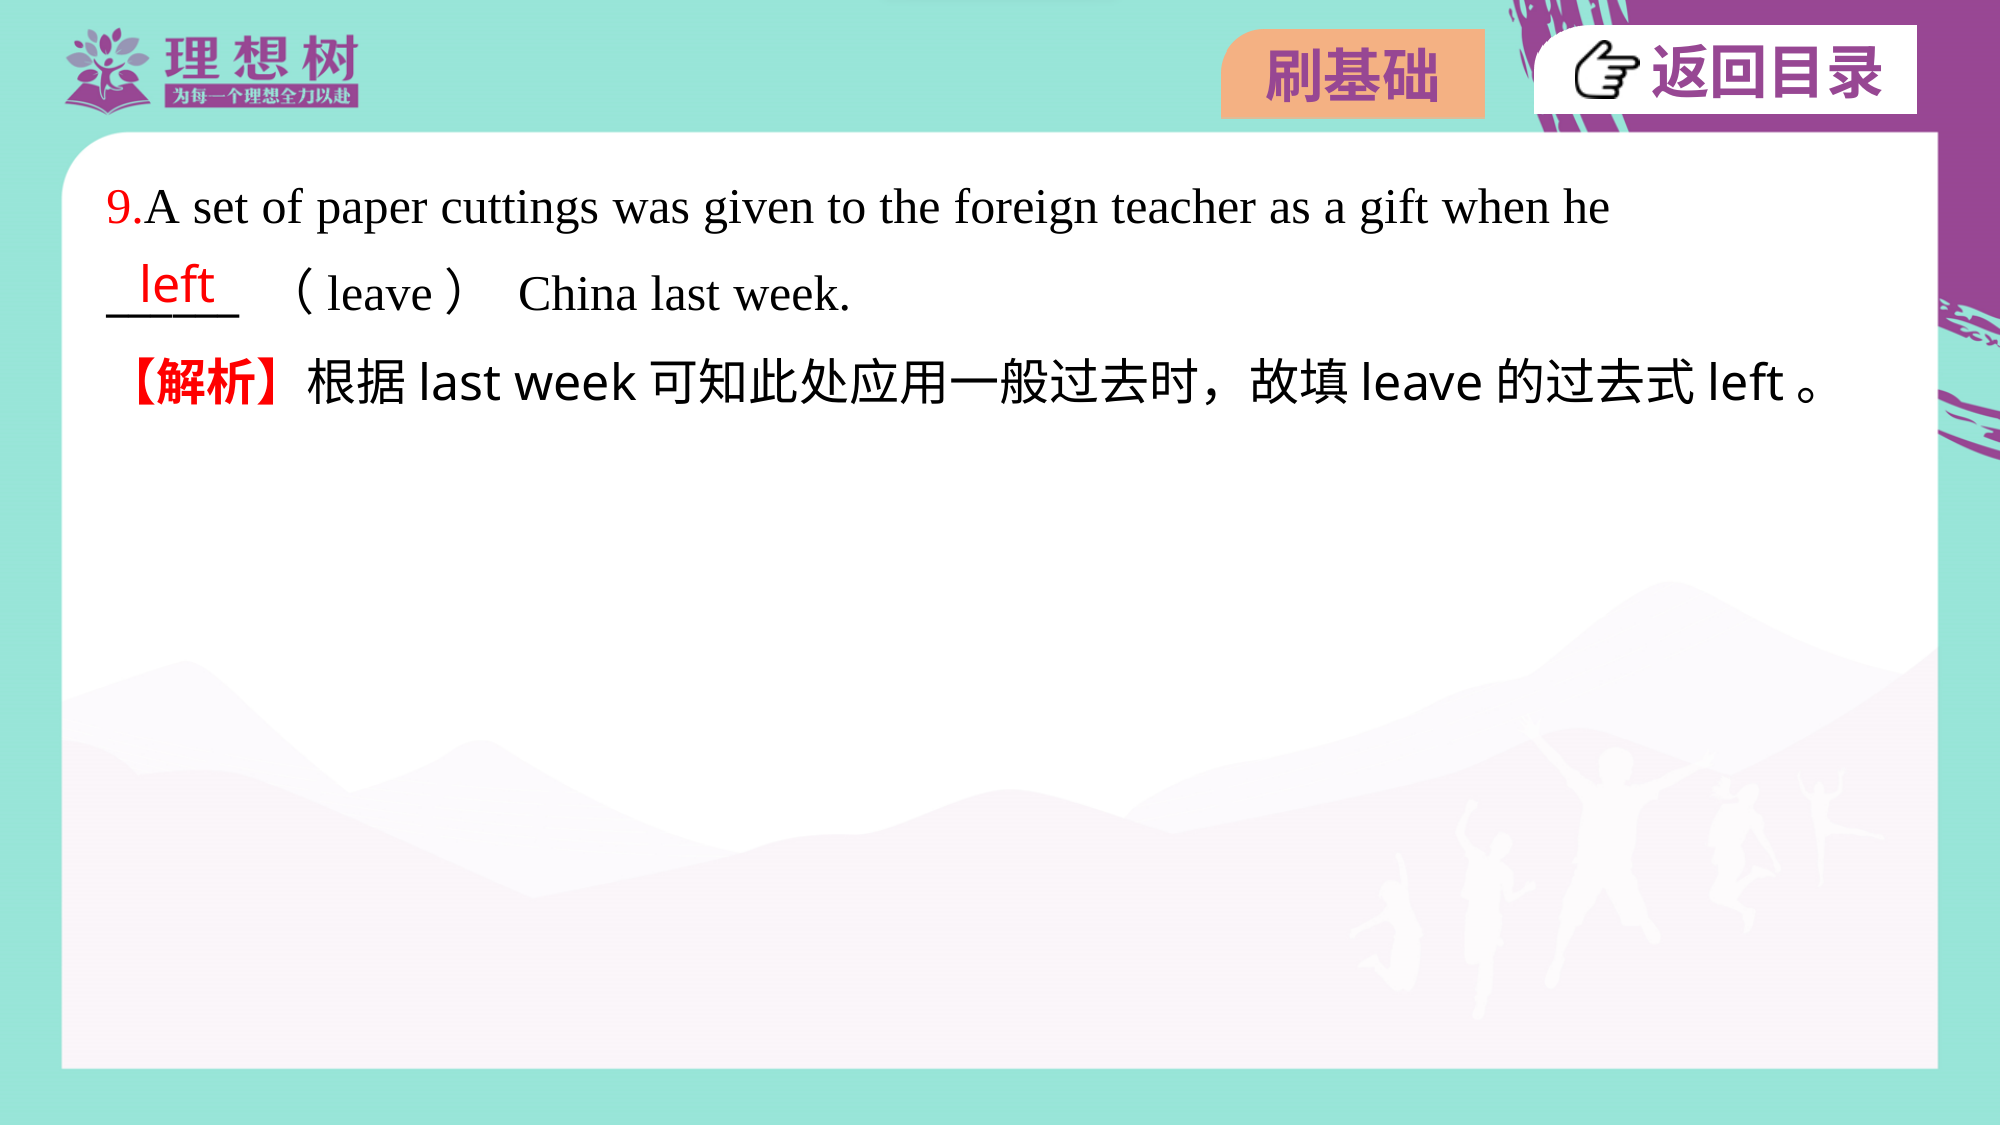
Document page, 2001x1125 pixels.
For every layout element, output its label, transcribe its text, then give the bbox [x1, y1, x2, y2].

text_box 【解析】根据last week可知此处应用一般过去时，故填leave的过去式left。 [106, 321, 1895, 401]
text_box 9.A set of paper cuttings was given to the foreign teacher as a gift when he ______ （leave） China last week. [106, 141, 1895, 312]
text_box left [109, 225, 246, 304]
picture [0, 0, 2000, 1125]
